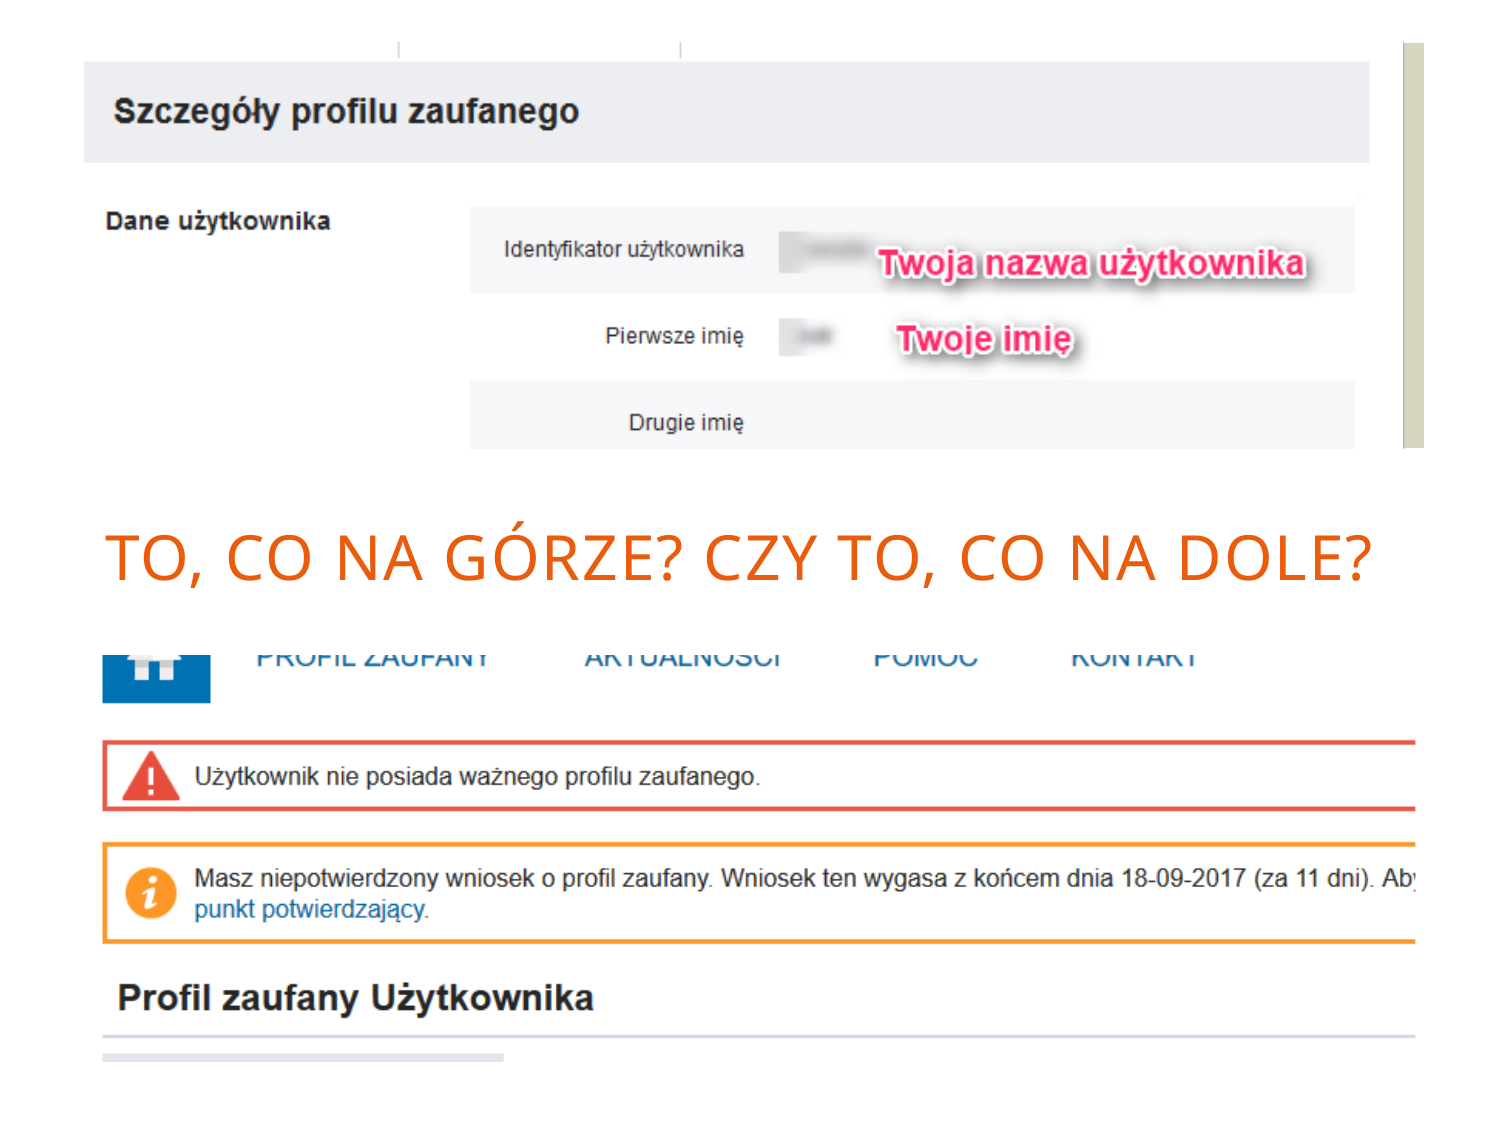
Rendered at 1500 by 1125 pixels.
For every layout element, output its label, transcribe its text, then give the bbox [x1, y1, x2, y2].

title To, co na górze? Czy to, co na dole? [56, 525, 1424, 647]
picture [83, 42, 1424, 449]
picture [75, 655, 1416, 1062]
